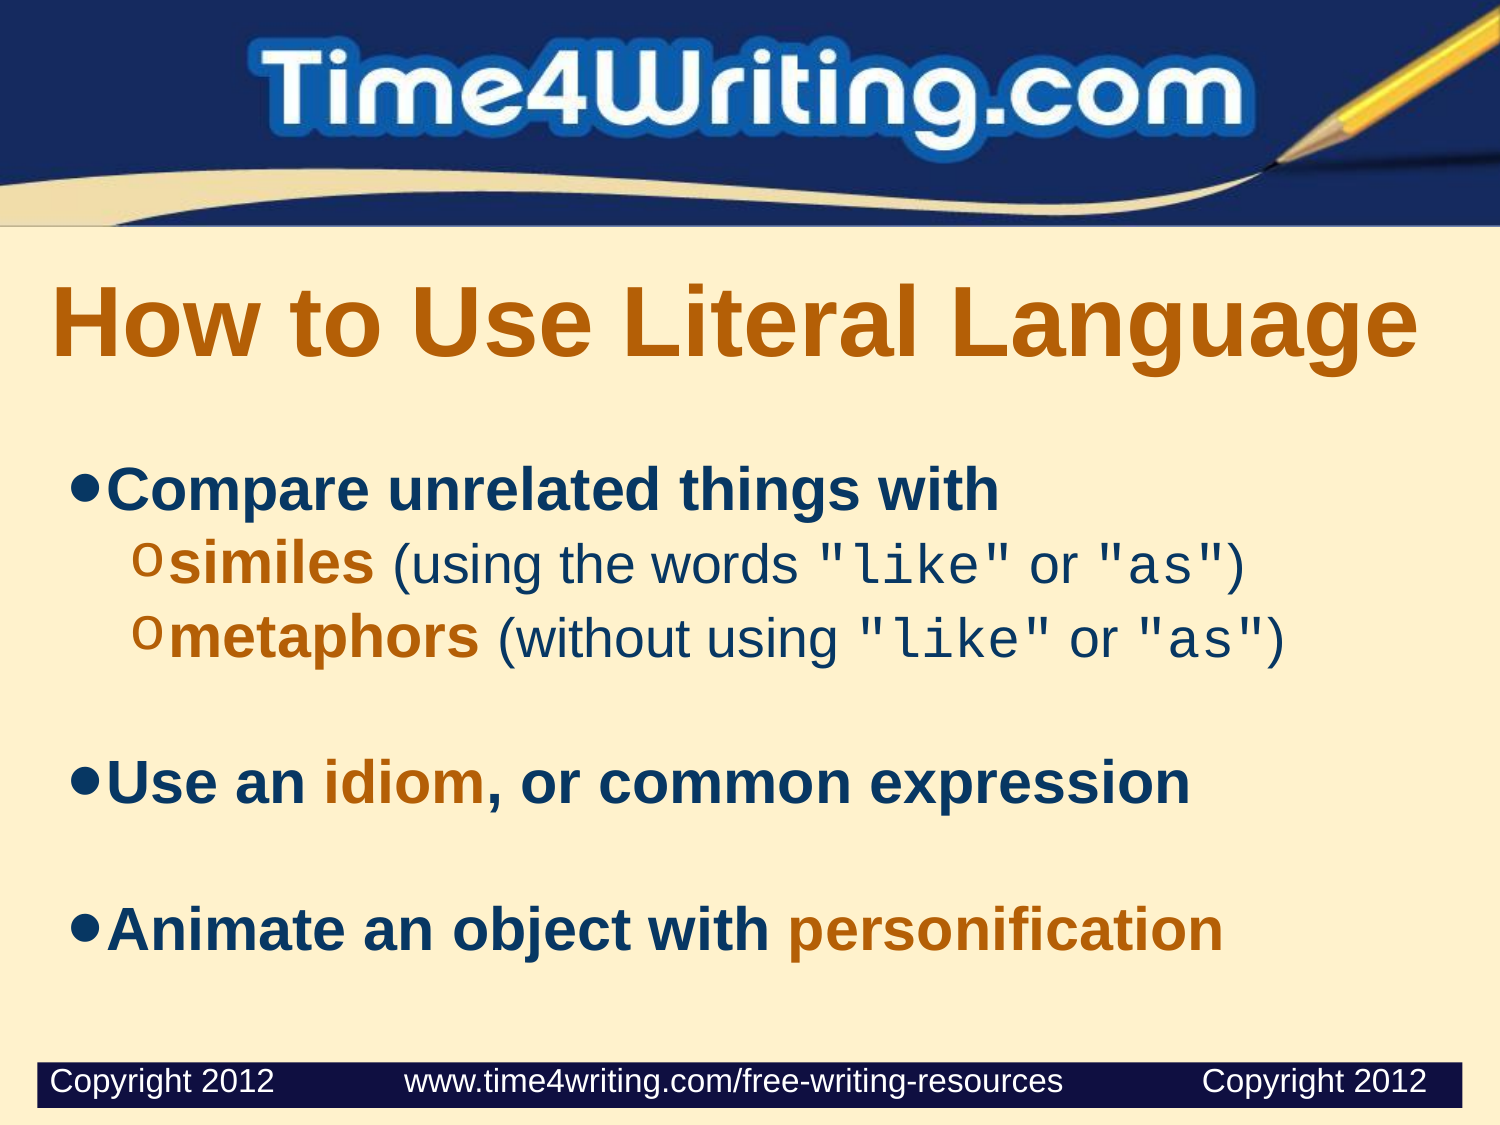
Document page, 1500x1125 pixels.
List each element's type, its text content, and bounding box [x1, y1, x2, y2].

picture [0, 227, 1500, 1125]
text_box [0, 0, 1500, 227]
text_box Copyright 2012 www.time4writing.com/free-writing-resources Copyright 2012 [48, 1062, 1450, 1101]
title How to Use Literal Language Compare unrelated things with similes (using the words "like" or "as") metaphors (without using "like" or "as") Use an idiom, or common expression Animate an object with personification [37, 249, 1463, 970]
text_box [35, 1060, 1464, 1110]
